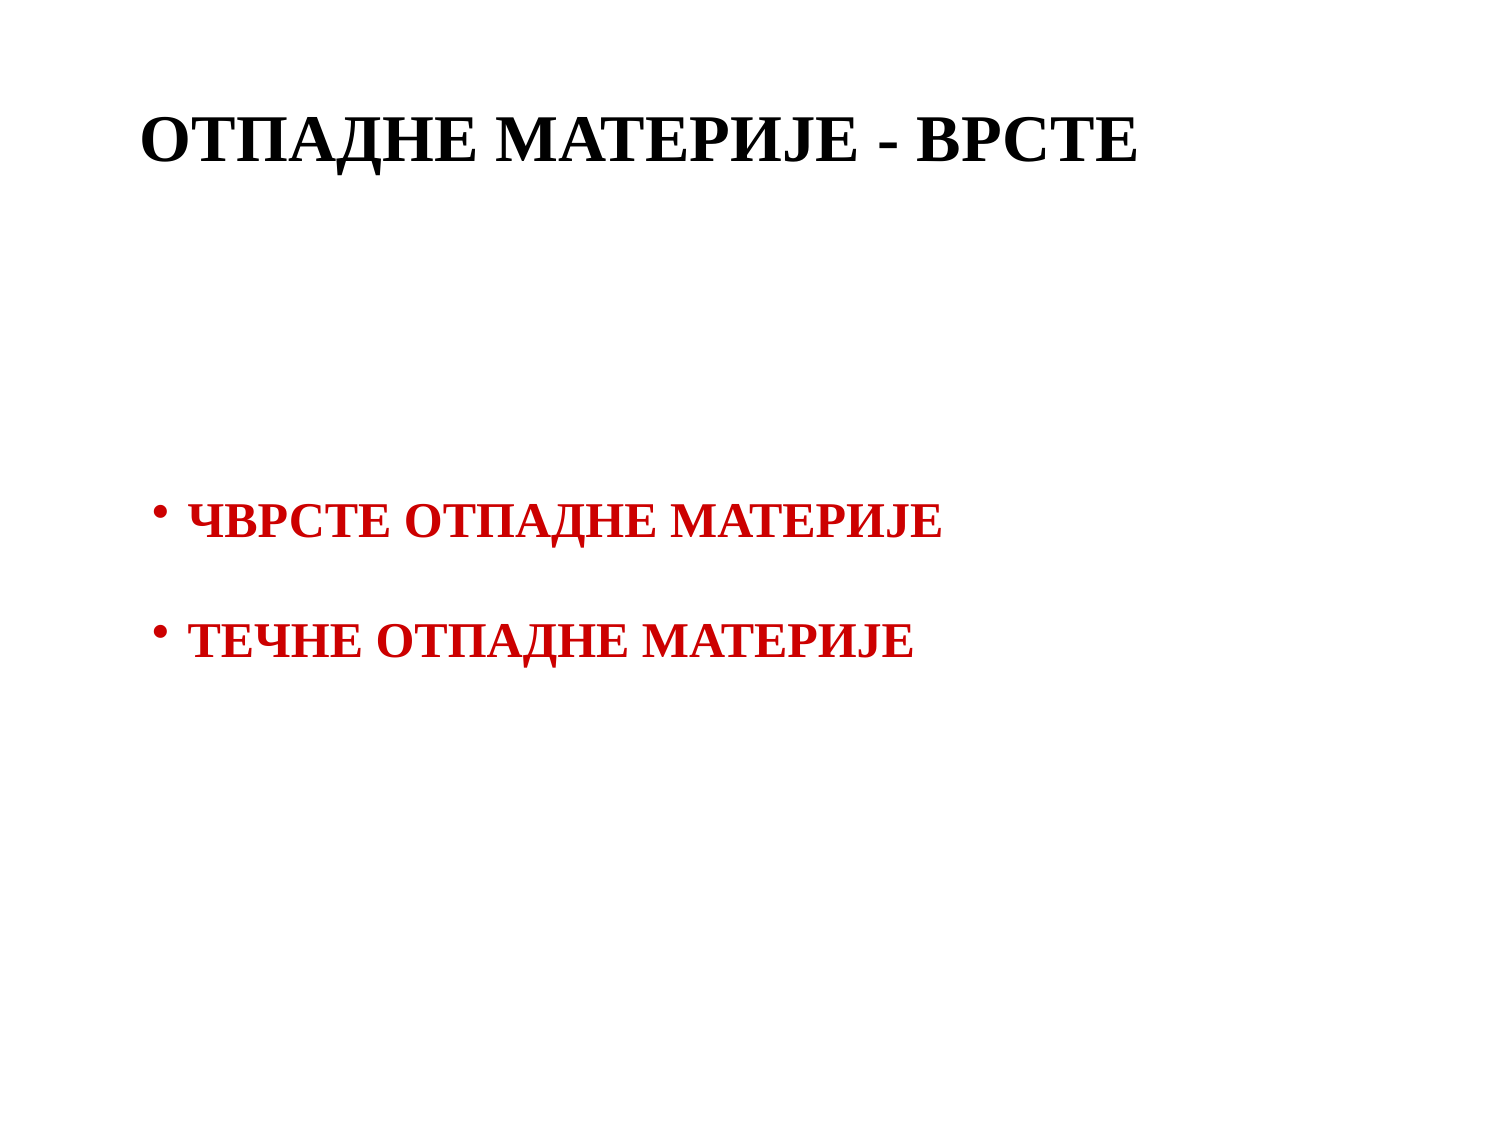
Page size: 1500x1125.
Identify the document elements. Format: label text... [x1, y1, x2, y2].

text_box ЧВРСТЕ ОТПАДНЕ МАТЕРИЈЕ ТЕЧНЕ ОТПАДНЕ МАТЕРИЈЕ [137, 480, 1425, 675]
text_box ОТПАДНЕ МАТЕРИЈЕ - ВРСТЕ [125, 87, 1438, 183]
